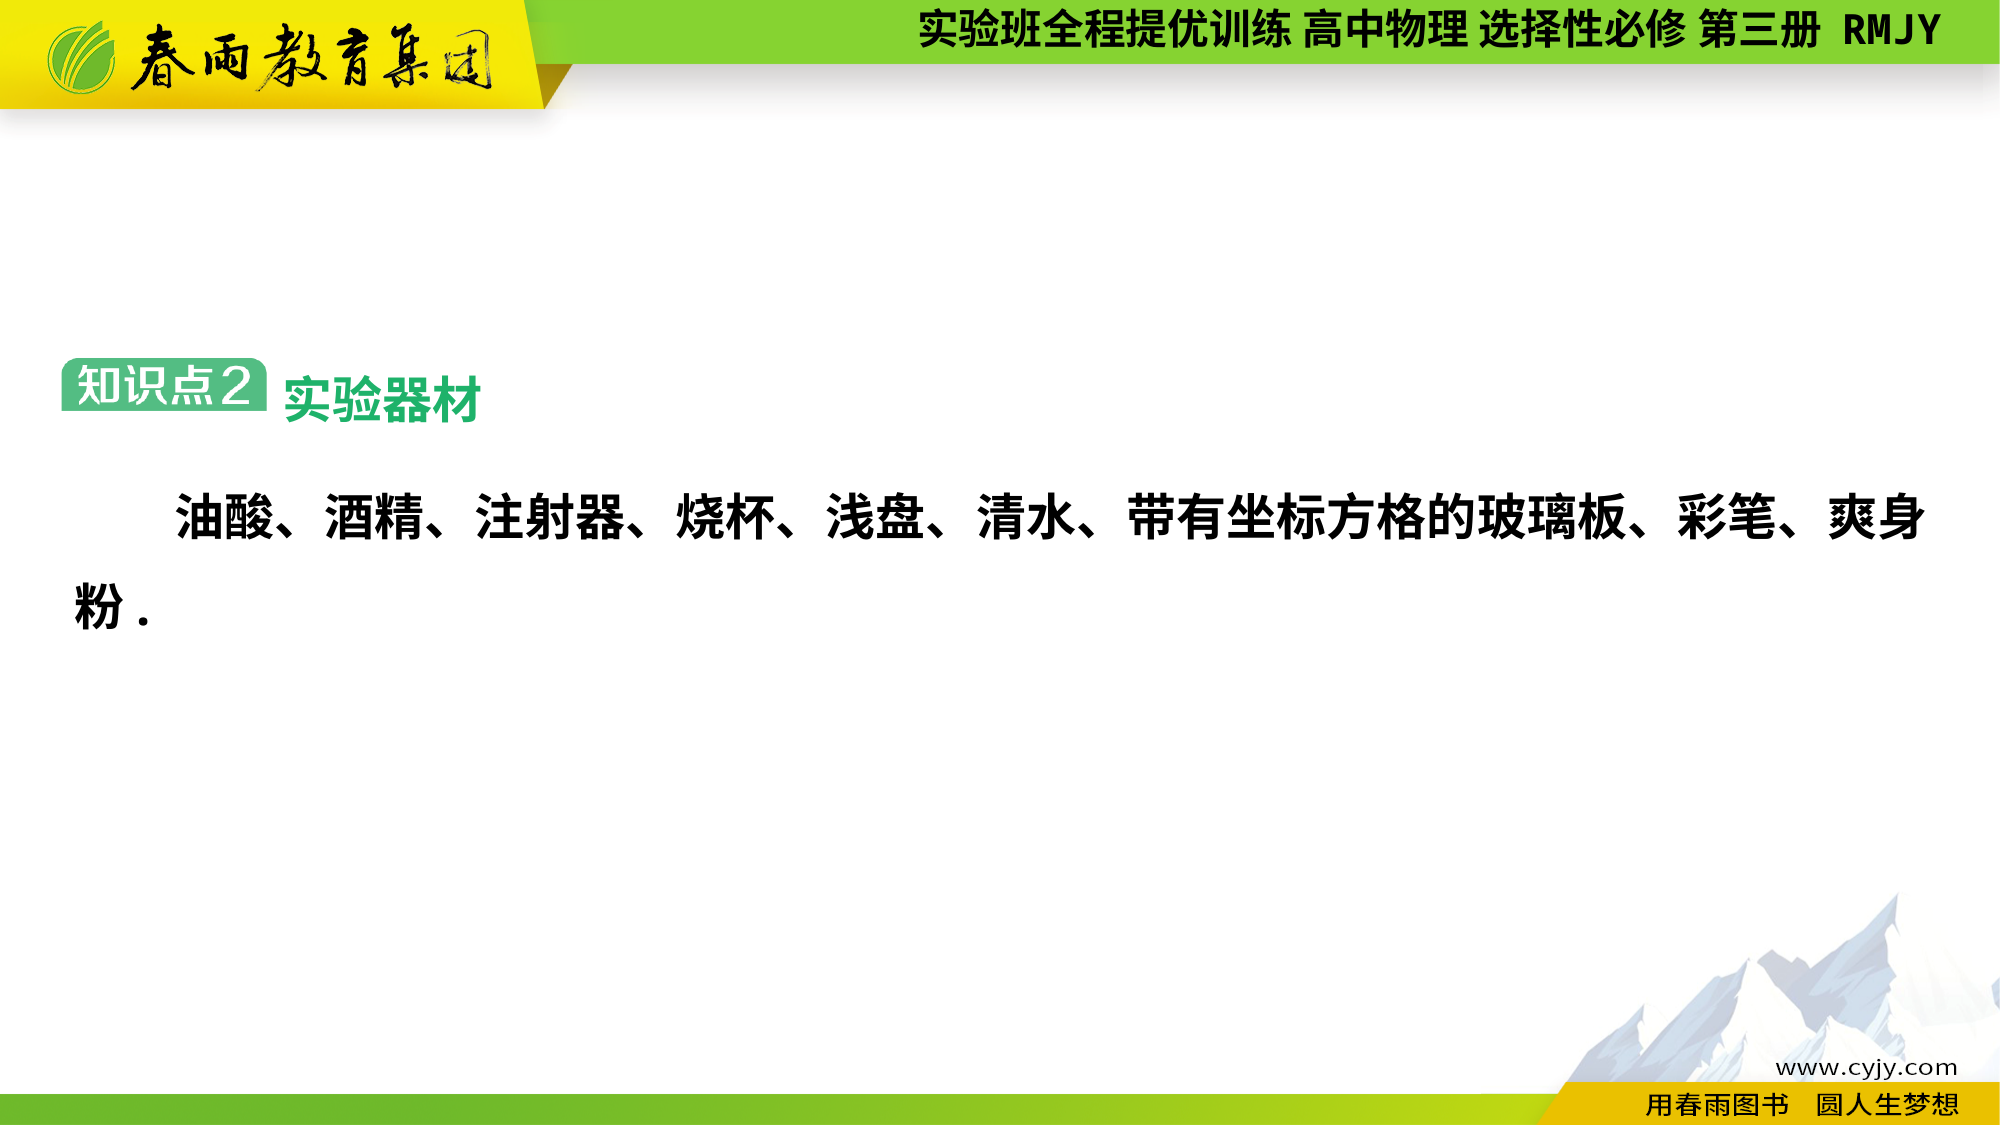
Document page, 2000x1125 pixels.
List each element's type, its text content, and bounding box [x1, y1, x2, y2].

list 油酸、酒精、注射器、烧杯、浅盘、清水、带有坐标方格的玻璃板、彩笔、爽身粉. [59, 447, 1944, 634]
picture [0, 0, 2000, 1125]
text_box 实验器材 [267, 331, 1944, 436]
